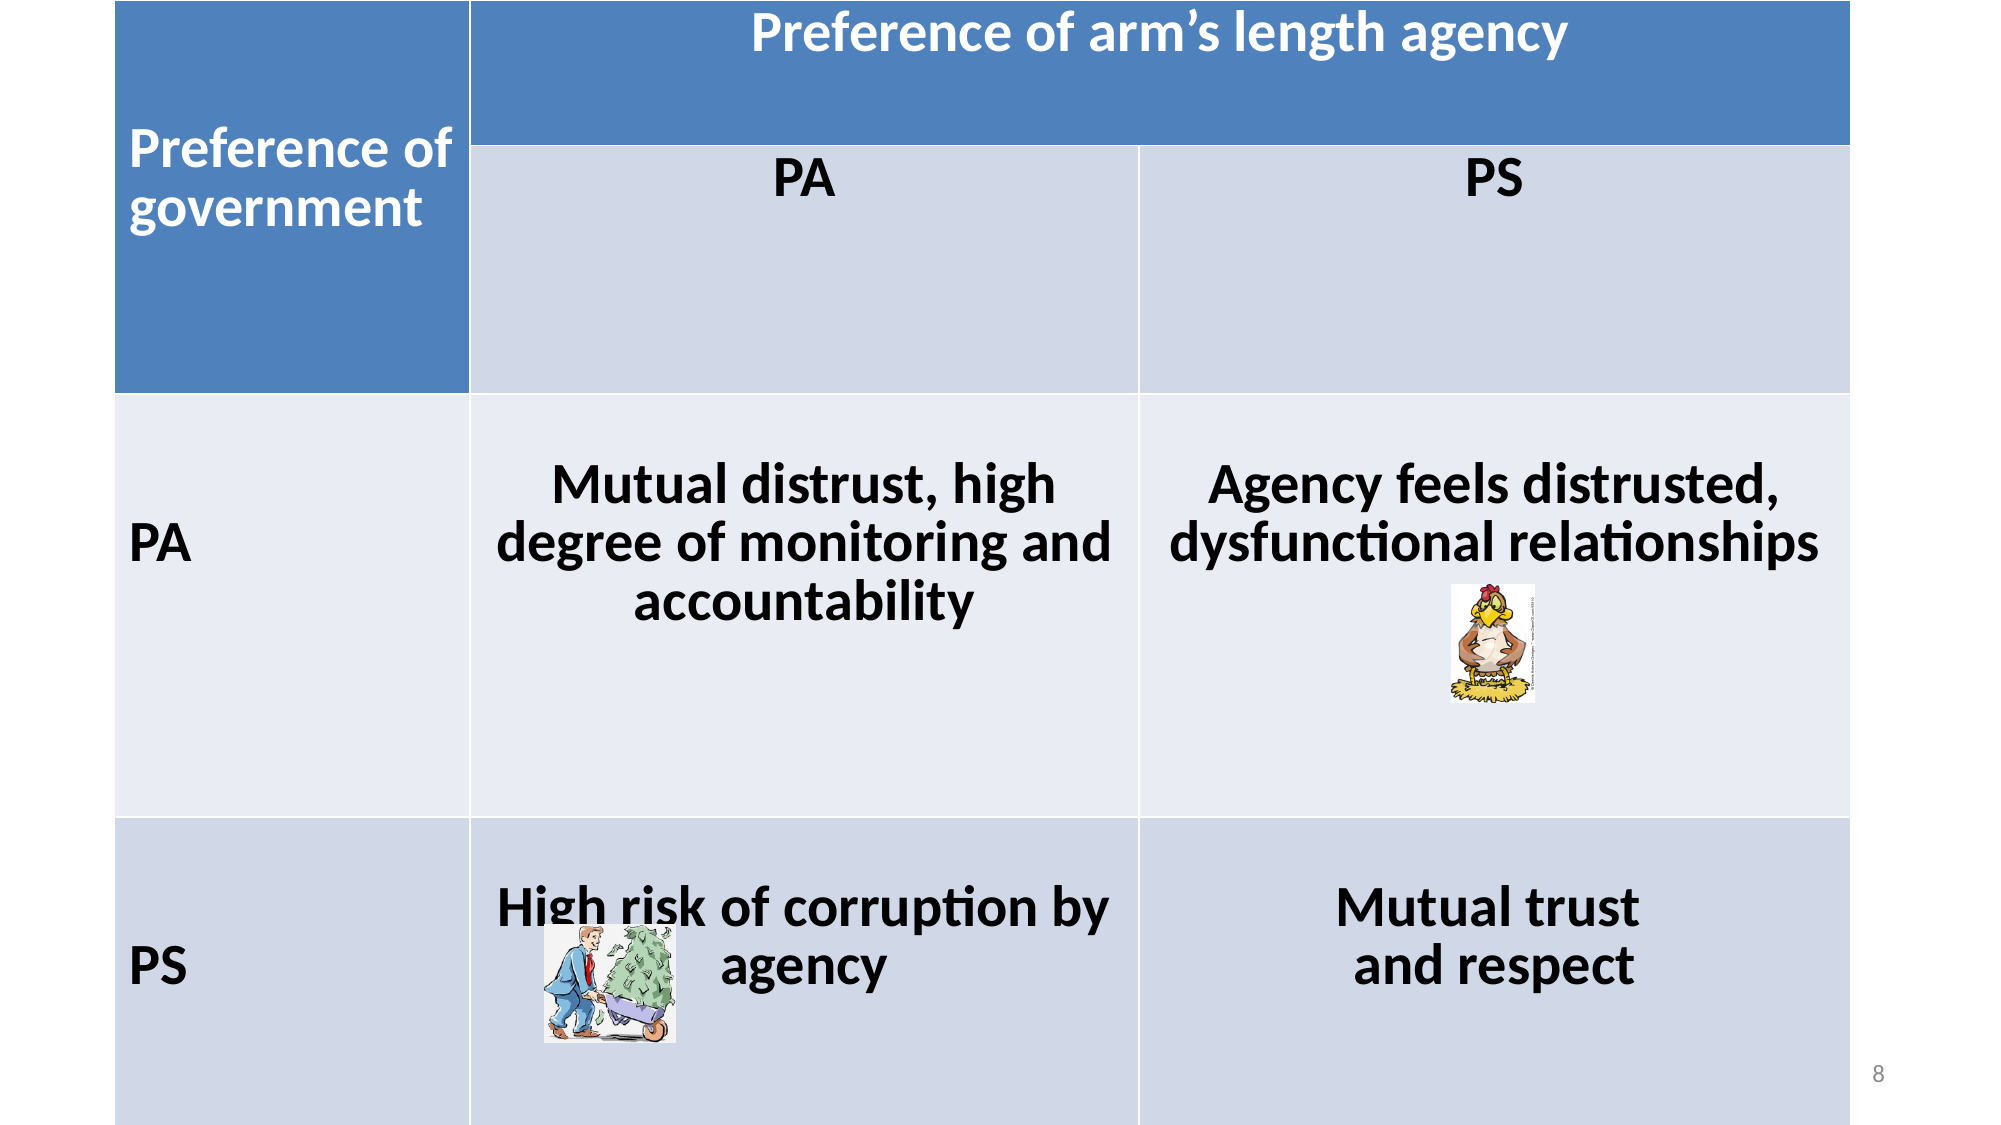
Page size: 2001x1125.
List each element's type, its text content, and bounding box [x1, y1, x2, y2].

table_cell PS [1140, 146, 1850, 393]
table_cell Mutual trust and respect [1140, 818, 1850, 1125]
table_cell Mutual distrust, high degree of monitoring and accountability [471, 395, 1138, 816]
table_cell PA [471, 146, 1138, 393]
table_header Preference of arm’s length agency [471, 1, 1850, 145]
table_cell PS [115, 818, 469, 1125]
picture [544, 924, 676, 1043]
picture [1450, 584, 1536, 704]
table_cell PA [115, 395, 469, 816]
slide_number 8 [1433, 1042, 1900, 1103]
table_cell High risk of corruption by agency [471, 818, 1138, 1125]
table_header Preference of government [115, 1, 469, 393]
table_cell Agency feels distrusted, dysfunctional relationships [1140, 395, 1850, 816]
